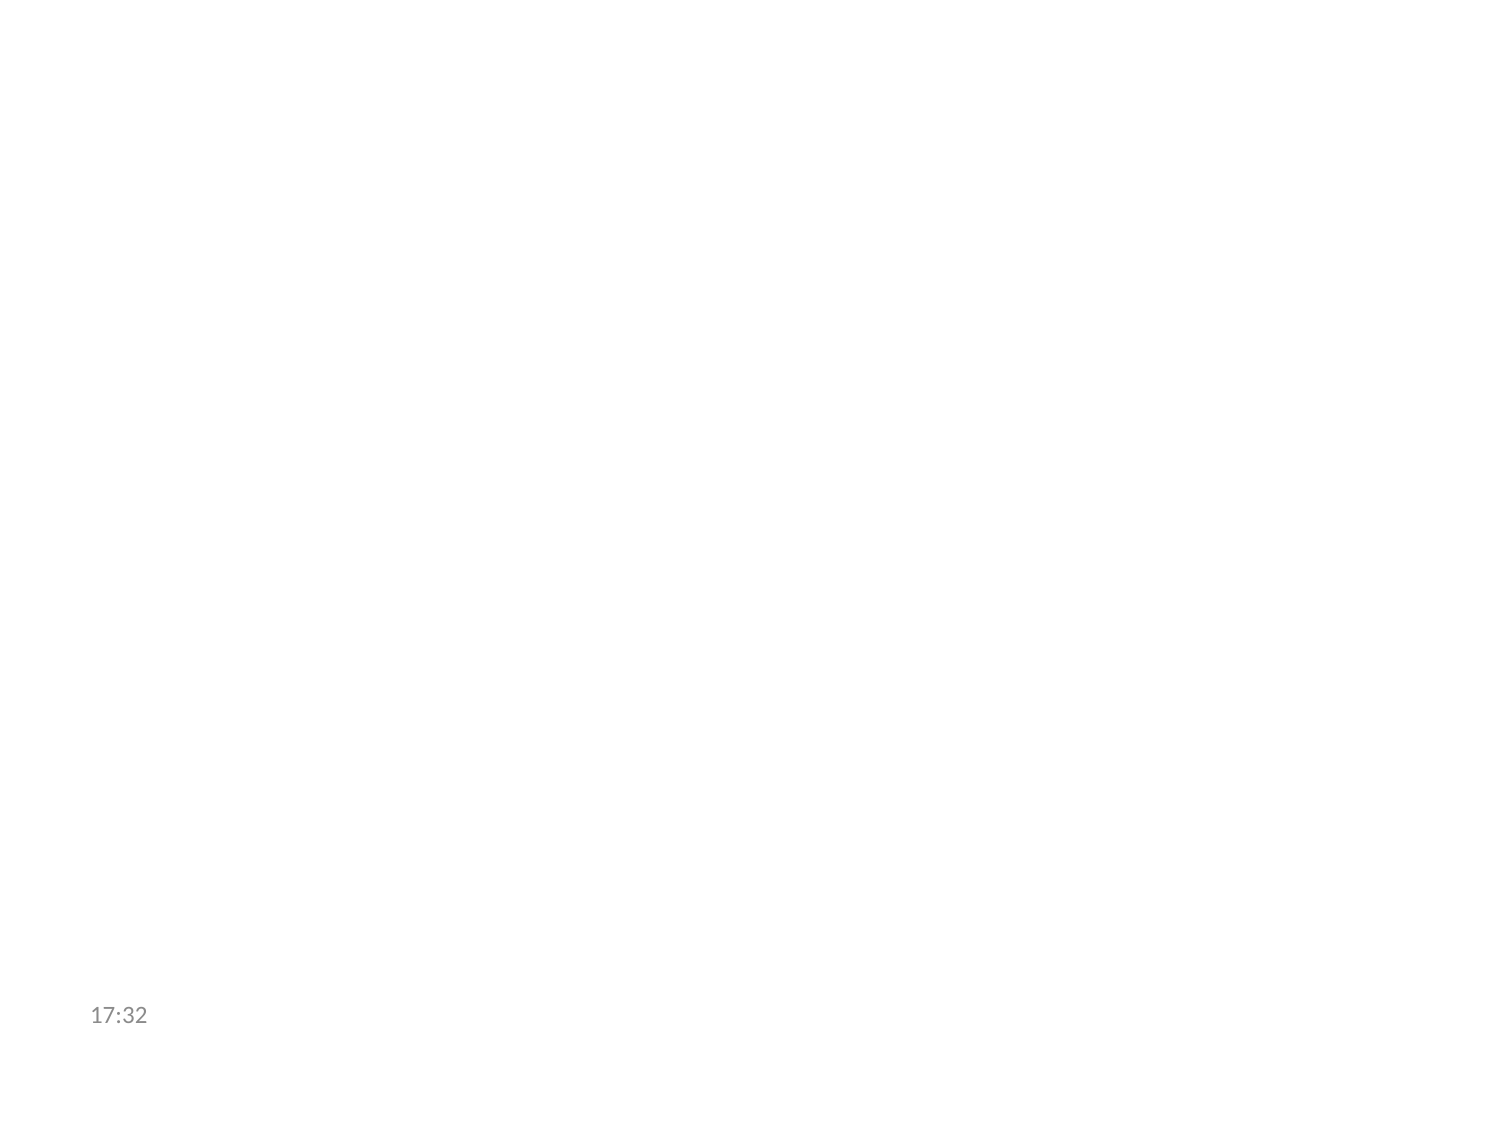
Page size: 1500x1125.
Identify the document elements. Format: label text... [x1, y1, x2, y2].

text_box 15:35 [75, 983, 425, 1044]
